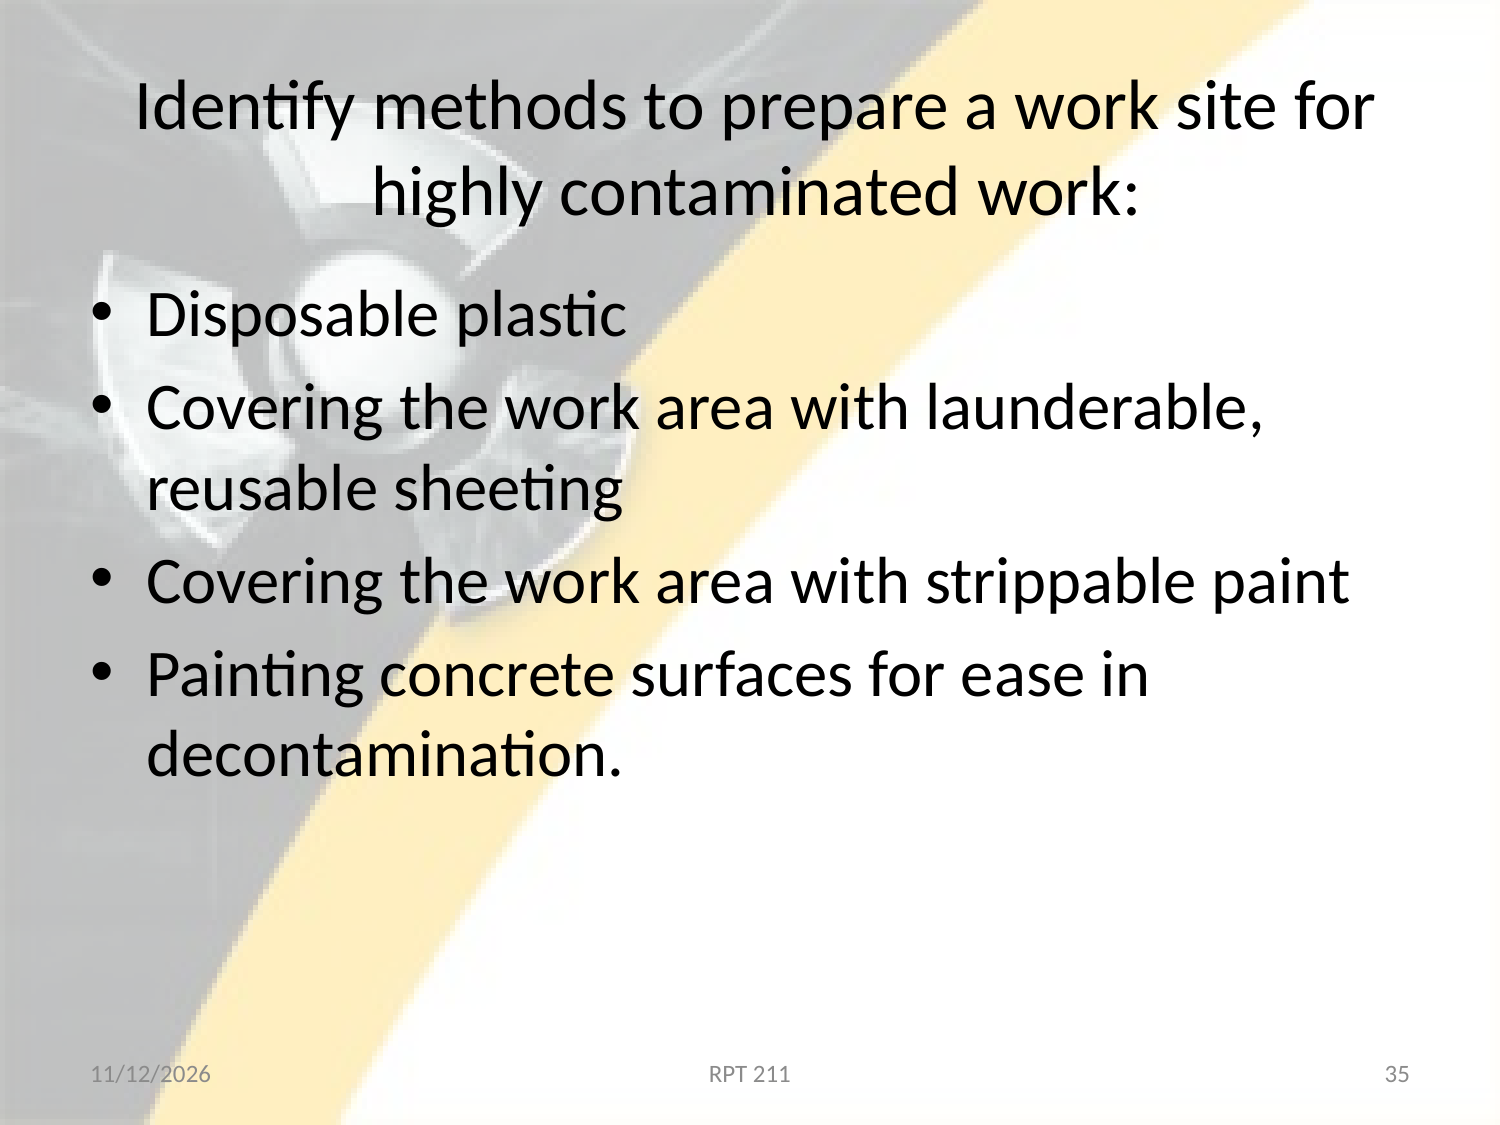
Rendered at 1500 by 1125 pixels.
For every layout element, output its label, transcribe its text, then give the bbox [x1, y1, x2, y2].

slide_number 35 [1074, 1042, 1425, 1103]
footer RPT 211 [512, 1042, 988, 1103]
title Identify methods to prepare a work site for highly contaminated work: [75, 50, 1438, 238]
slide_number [75, 1042, 425, 1103]
list Disposable plastic Covering the work area with launderable, reusable sheeting Covering the work area with strippable paint Painting concrete surfaces for ease in decontamination. [75, 262, 1425, 1005]
